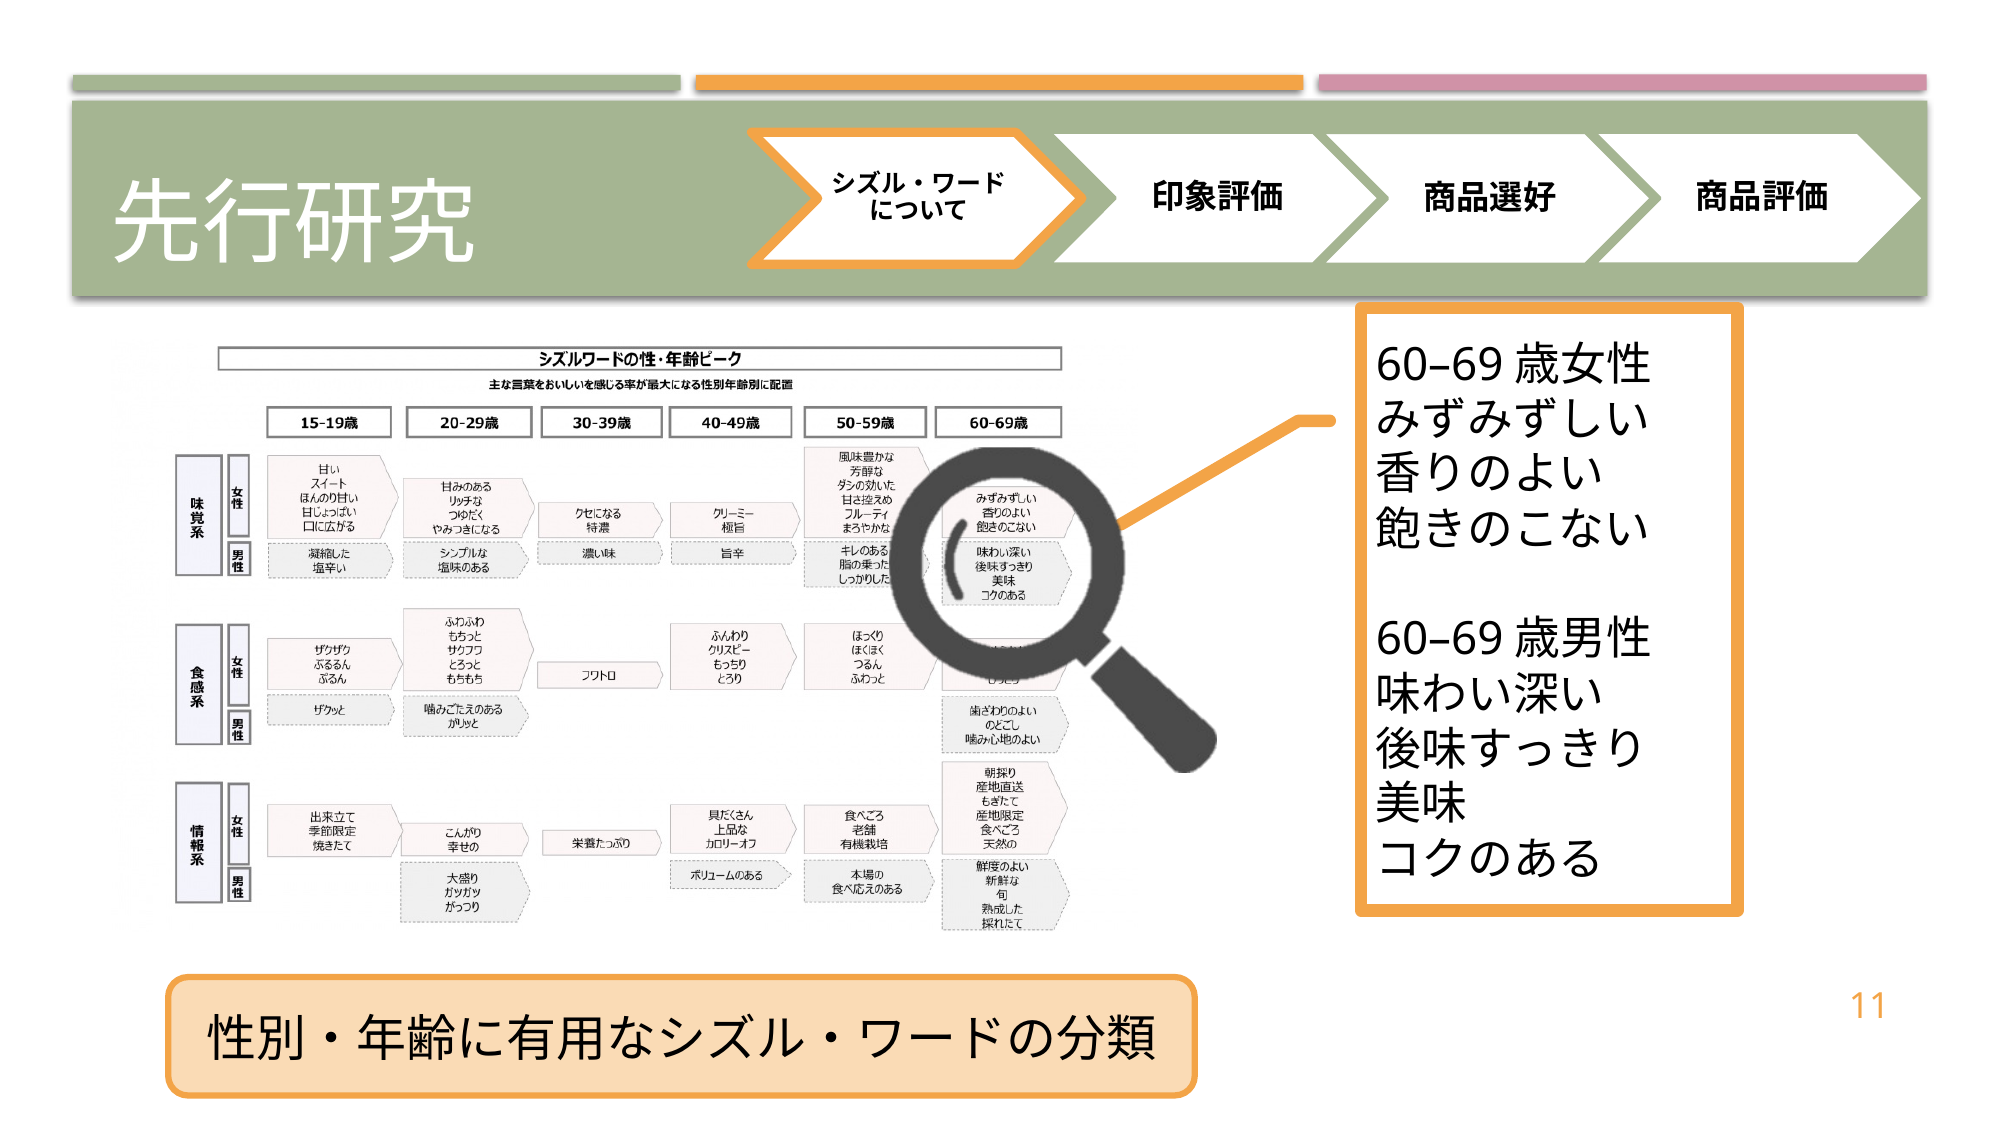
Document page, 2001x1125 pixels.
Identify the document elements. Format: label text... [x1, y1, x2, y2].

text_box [725, 131, 1950, 266]
title 先行研究 [95, 115, 1905, 282]
picture [110, 338, 1217, 932]
text_box 60–69歳女性 みずみずしい 香りのよい 飽きのこない 60–69歳男性 味わい深い 後味すっきり 美味 コクのある [1359, 306, 1739, 912]
slide_number 11 [1732, 977, 1905, 1037]
text_box 性別・年齢に有用なシズル・ワードの分類 [166, 975, 1197, 1098]
text_box 60–69歳女性 みずみずしい 香りのよい 飽きのこない 60–69歳男性 味わい深い 後味すっきり 美味 コクのある [1223, 418, 1332, 467]
